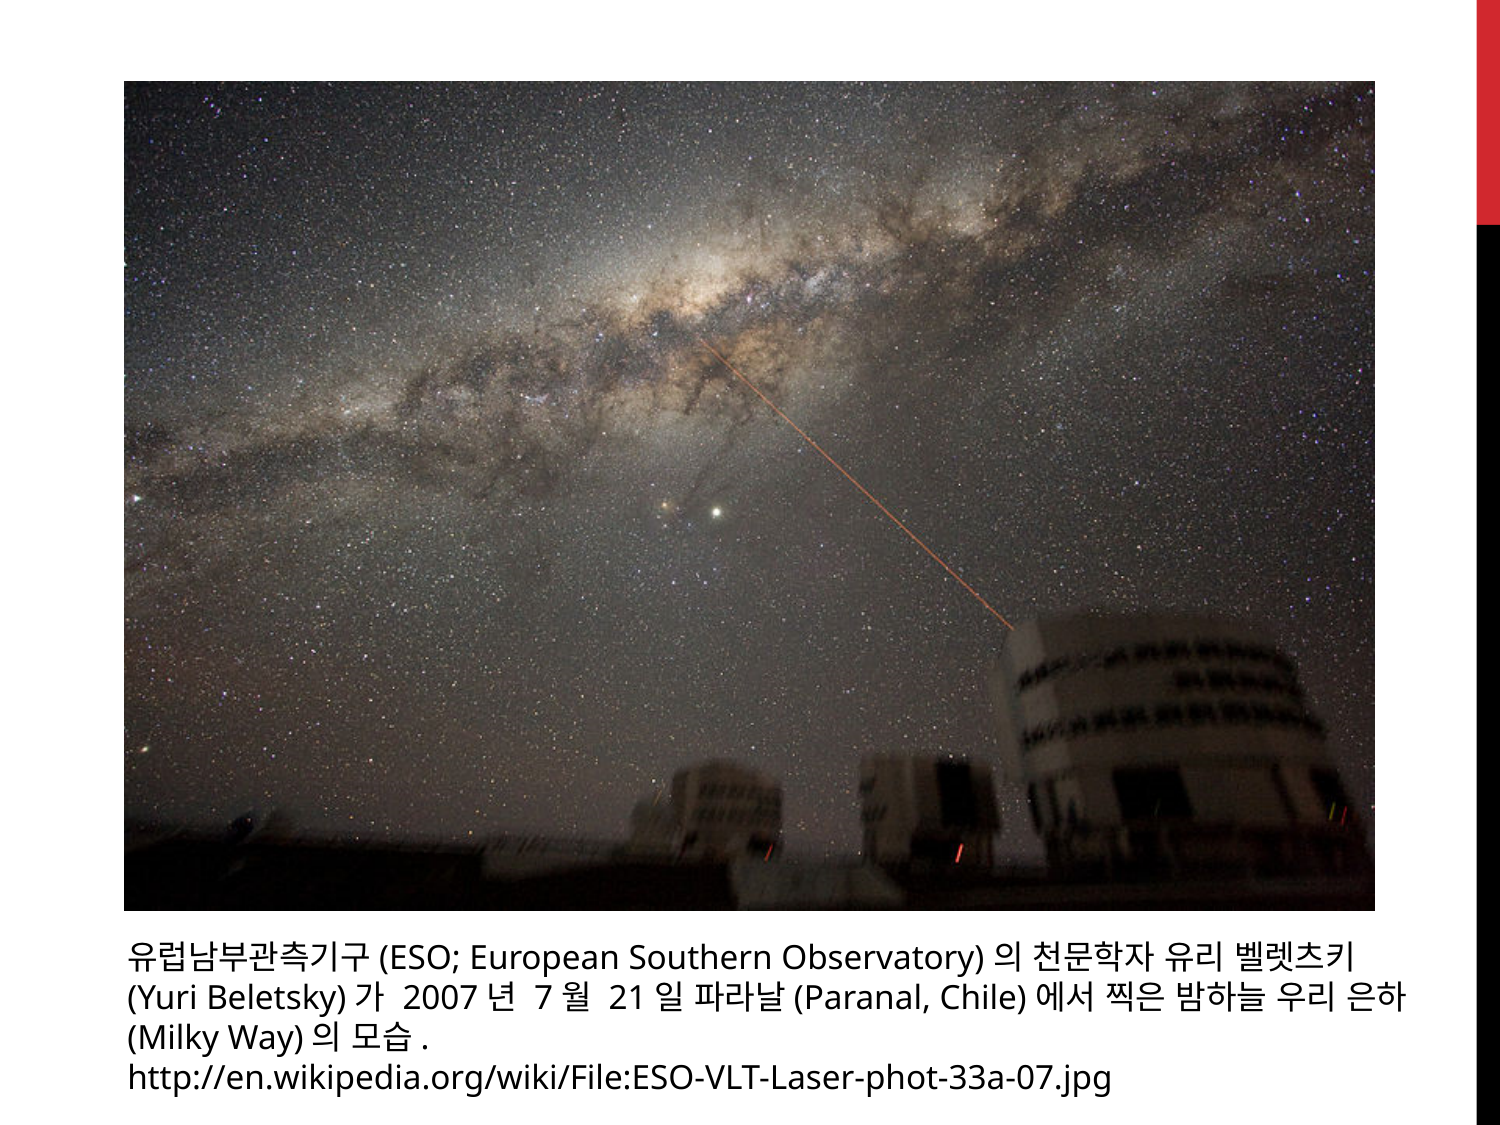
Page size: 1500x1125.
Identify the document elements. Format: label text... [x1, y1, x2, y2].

text_box 유럽남부관측기구(ESO; European Southern Observatory)의 천문학자 유리 벨렛츠키(Yuri Beletsky)가 2007년 7월 21일 파라날(Paranal, Chile)에서 찍은 밤하늘 우리 은하(Milky Way)의 모습. http://en.wikipedia.org/wiki/File:ESO-VLT-Laser-phot-33a-07.jpg [112, 928, 1447, 1125]
picture [123, 80, 1375, 912]
